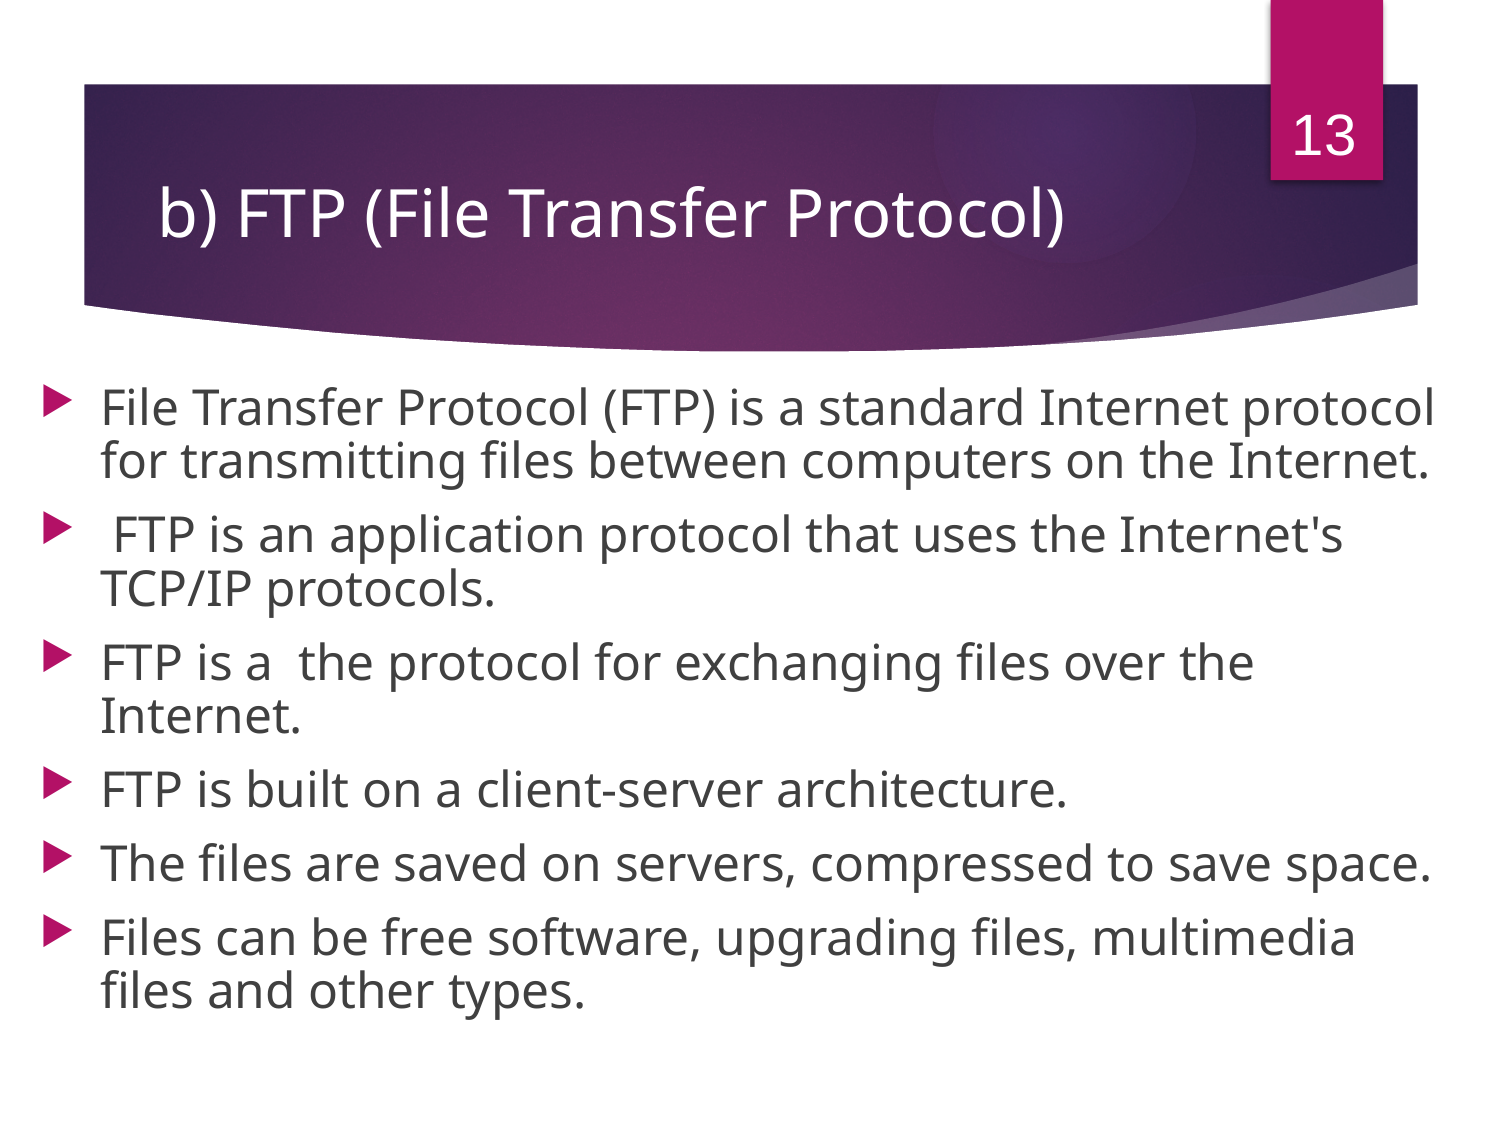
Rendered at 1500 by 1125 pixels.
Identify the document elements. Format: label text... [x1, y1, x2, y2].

list File Transfer Protocol (FTP) is a standard Internet protocol for transmitting files between computers on the Internet. FTP is an application protocol that uses the Internet's TCP/IP protocols. FTP is a the protocol for exchanging files over the Internet. FTP is built on a client-server architecture. The files are saved on servers, compressed to save space. Files can be free software, upgrading files, multimedia files and other types. [24, 375, 1463, 1030]
slide_number 13 [1259, 48, 1390, 175]
title b) FTP (File Transfer Protocol) [142, 152, 1183, 269]
